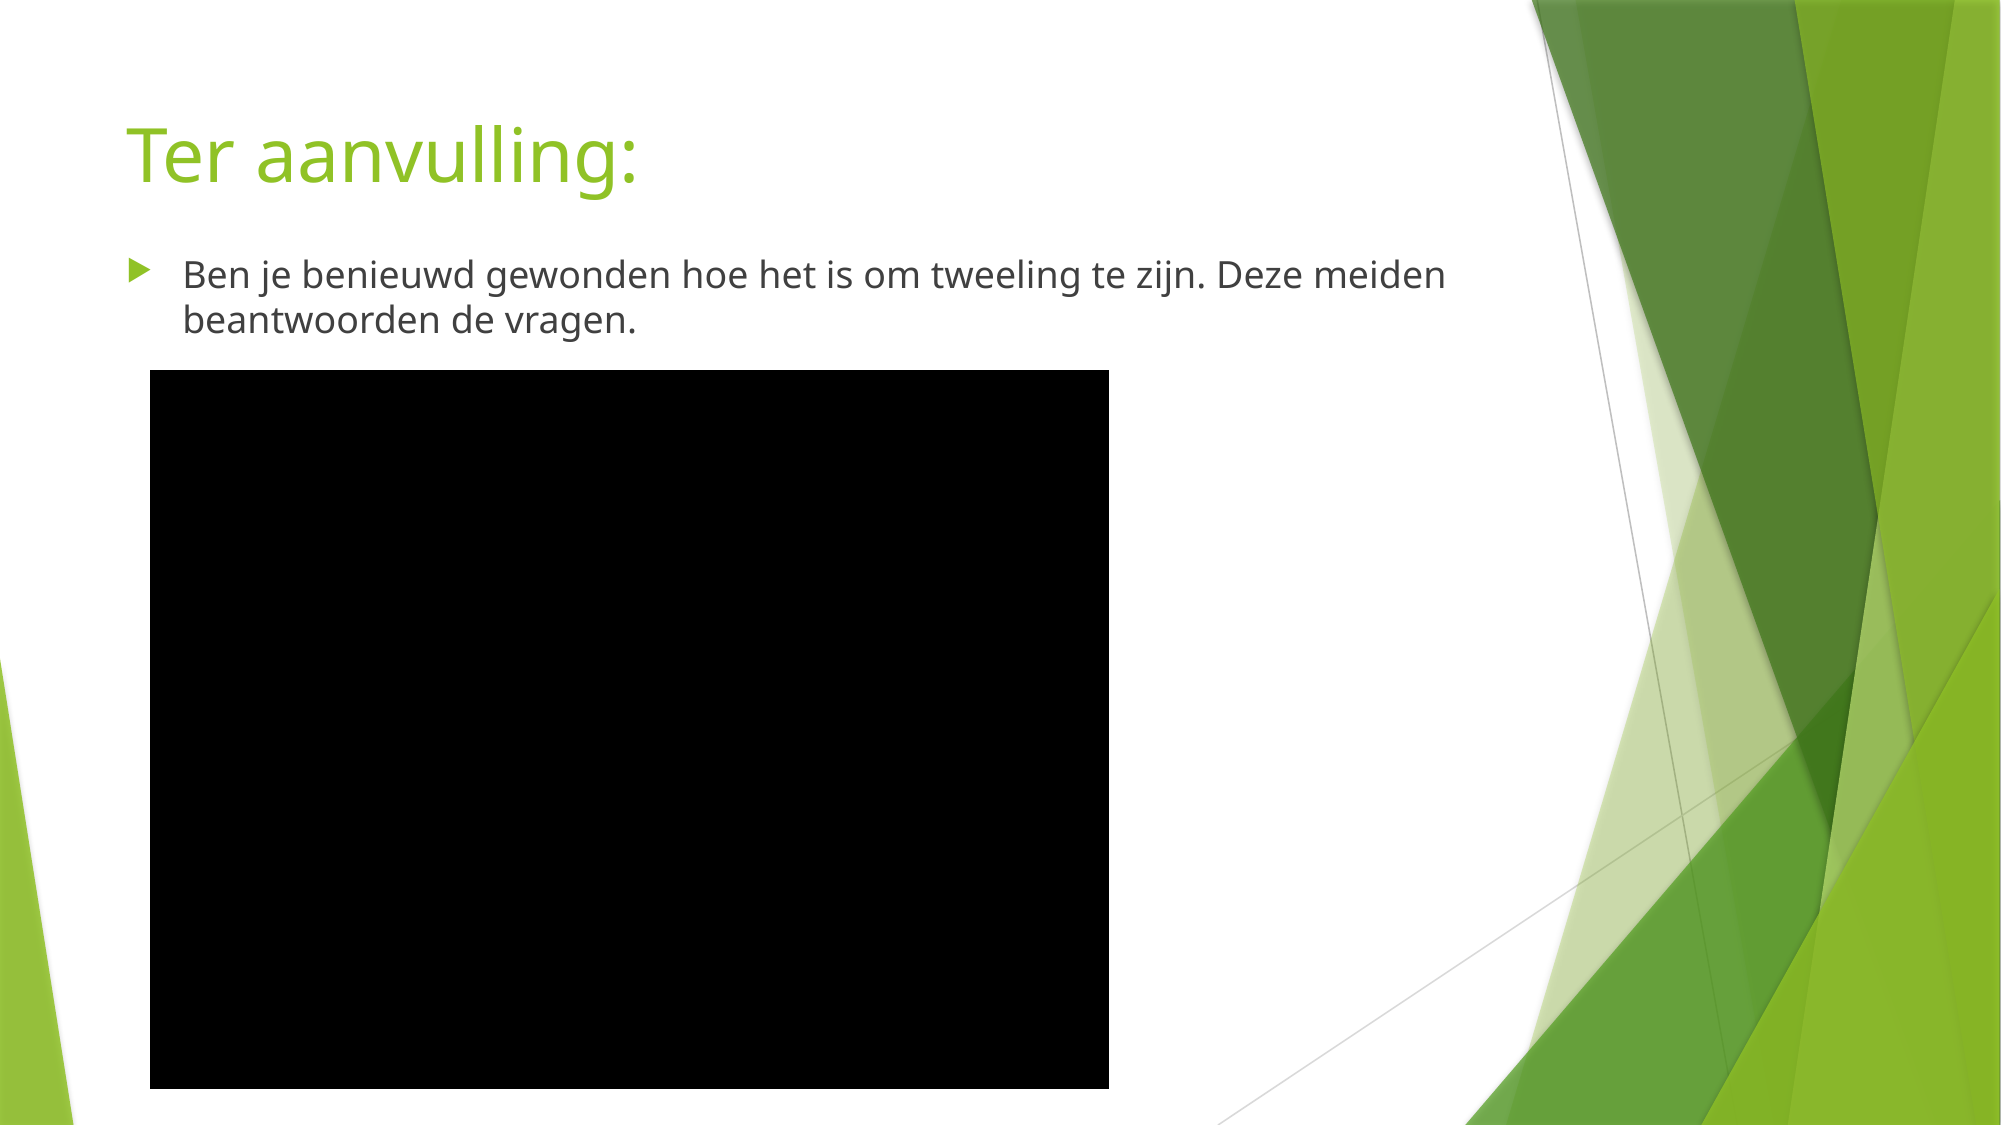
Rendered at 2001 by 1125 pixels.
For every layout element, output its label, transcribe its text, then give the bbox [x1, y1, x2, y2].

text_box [149, 369, 1110, 1090]
title Ter aanvulling: [111, 99, 1522, 234]
list Ben je benieuwd gewonden hoe het is om tweeling te zijn. Deze meiden beantwoorden de vragen. [111, 243, 1522, 360]
